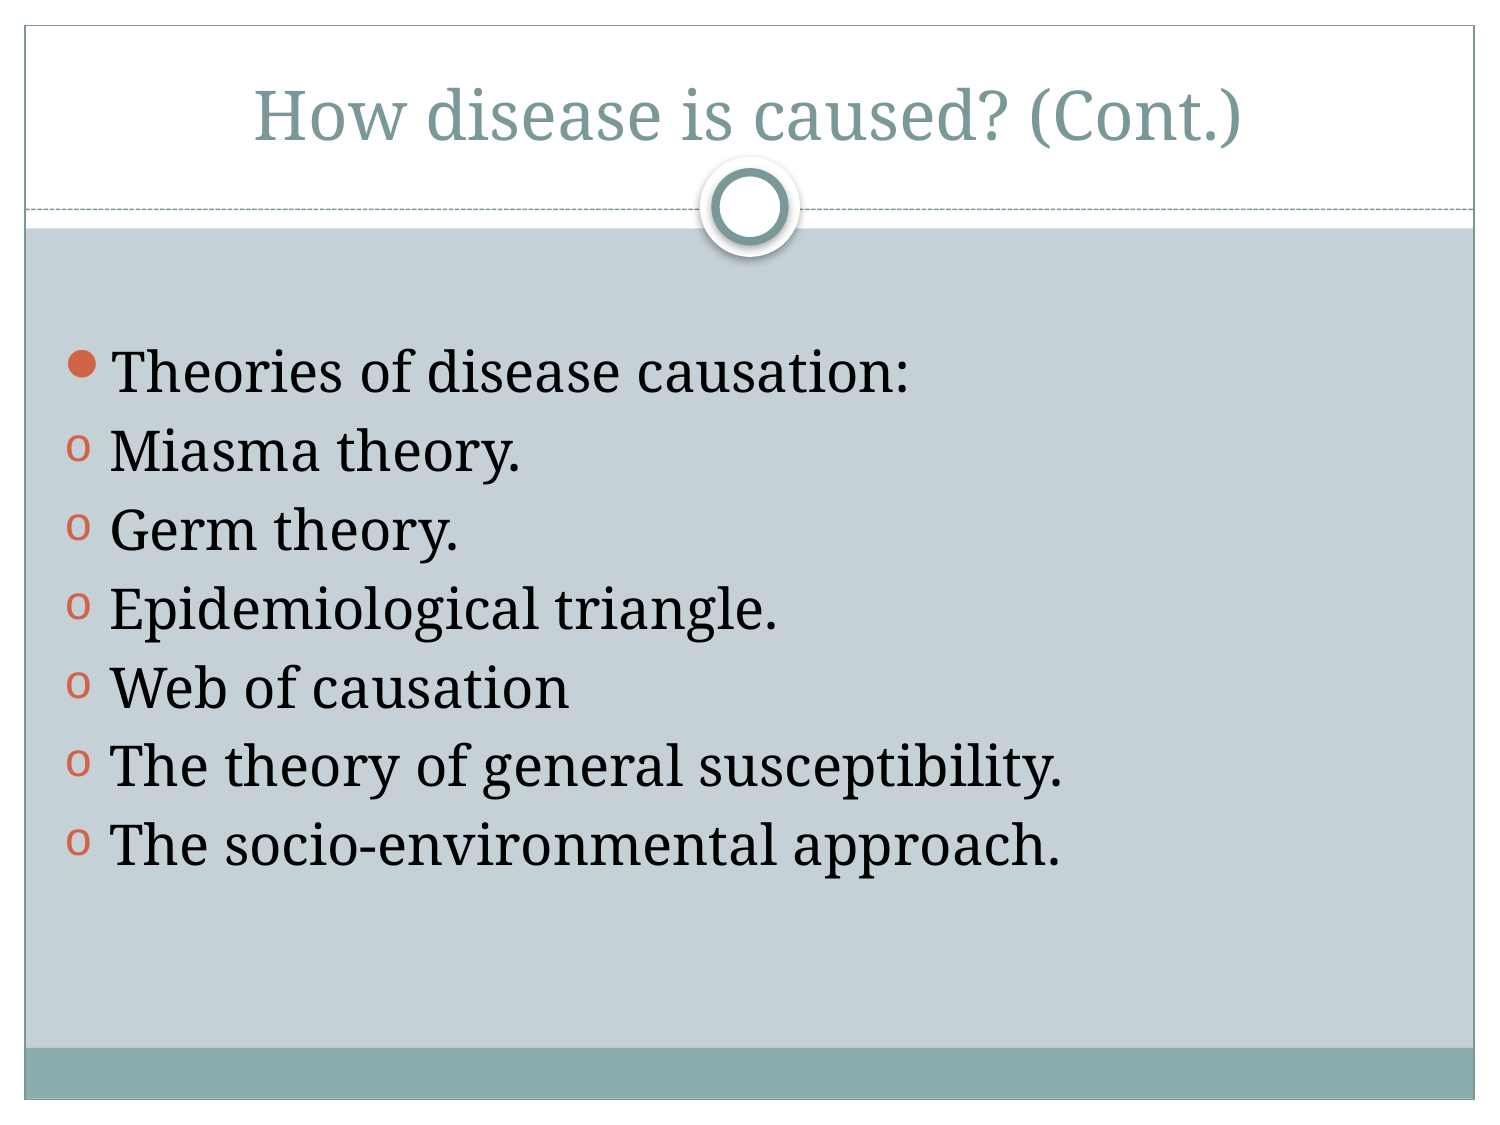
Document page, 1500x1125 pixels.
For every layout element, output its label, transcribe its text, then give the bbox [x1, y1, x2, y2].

list Theories of disease causation: Miasma theory. Germ theory. Epidemiological triangle. Web of causation The theory of general susceptibility. The socio-environmental approach. [49, 250, 1445, 1001]
title How disease is caused? (Cont.) [49, 37, 1450, 162]
